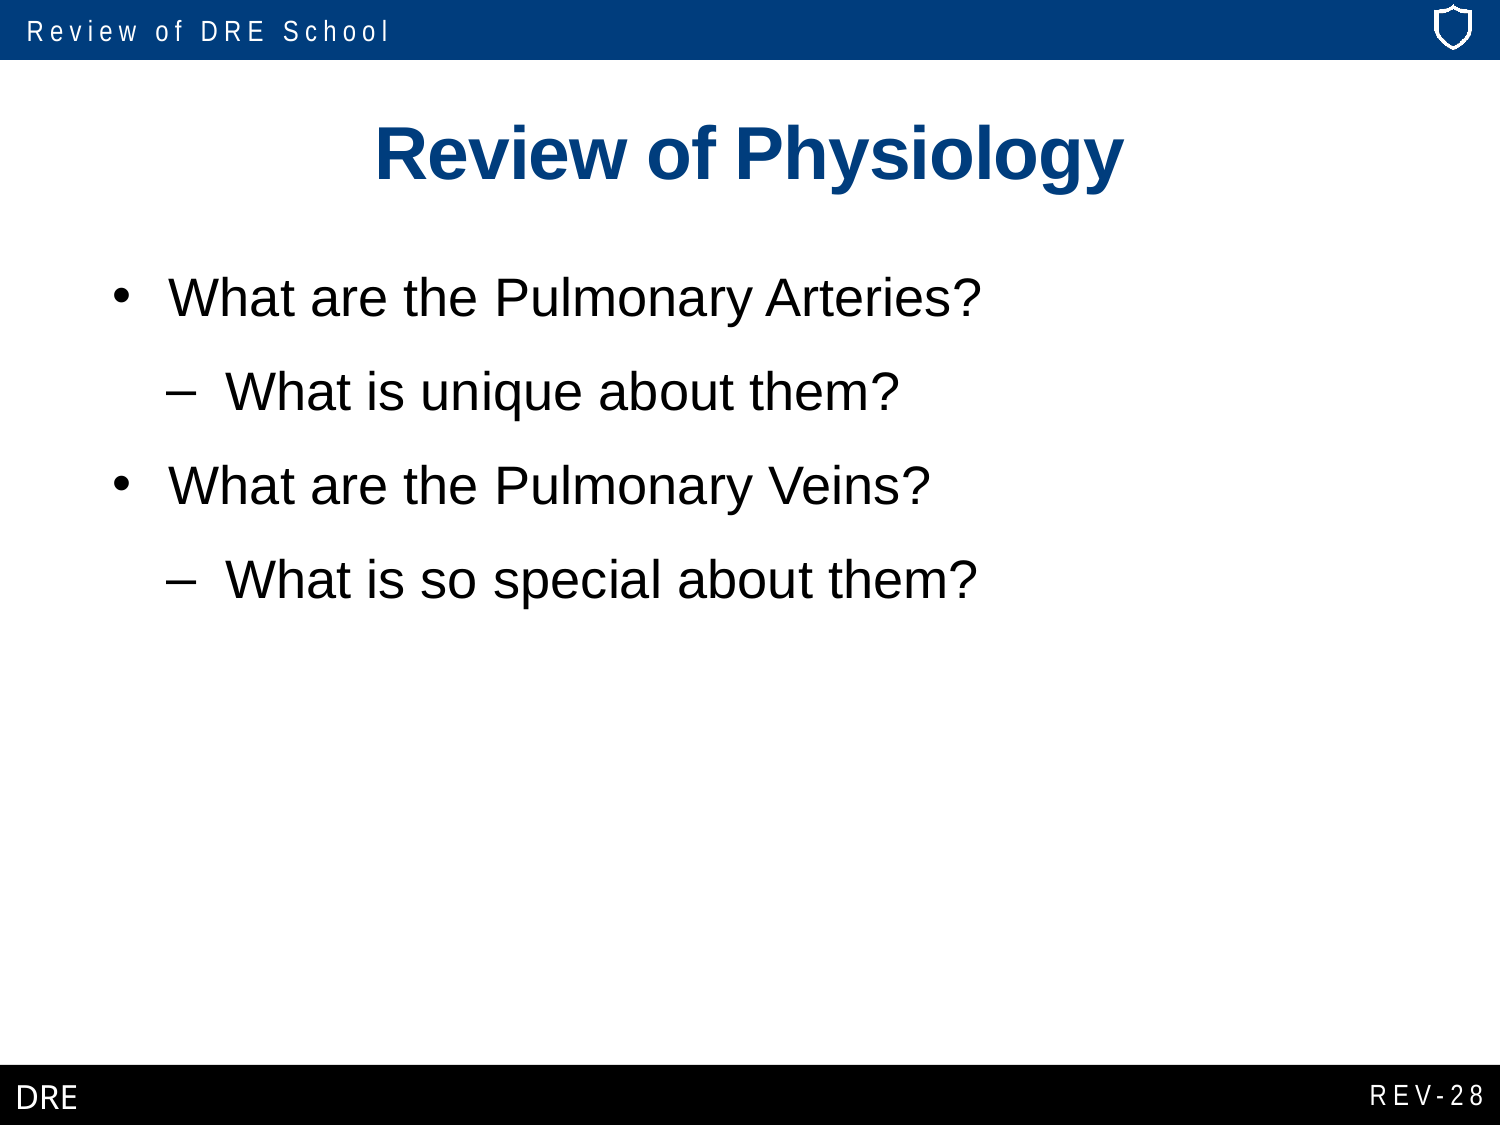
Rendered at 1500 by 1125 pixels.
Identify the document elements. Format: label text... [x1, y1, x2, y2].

slide_number REV-28 [1218, 1063, 1499, 1124]
title Review of Physiology [75, 75, 1425, 225]
list What are the Pulmonary Arteries? What is unique about them? What are the Pulmonary Veins? What is so special about them? [75, 254, 1425, 1005]
picture [1434, 4, 1472, 50]
